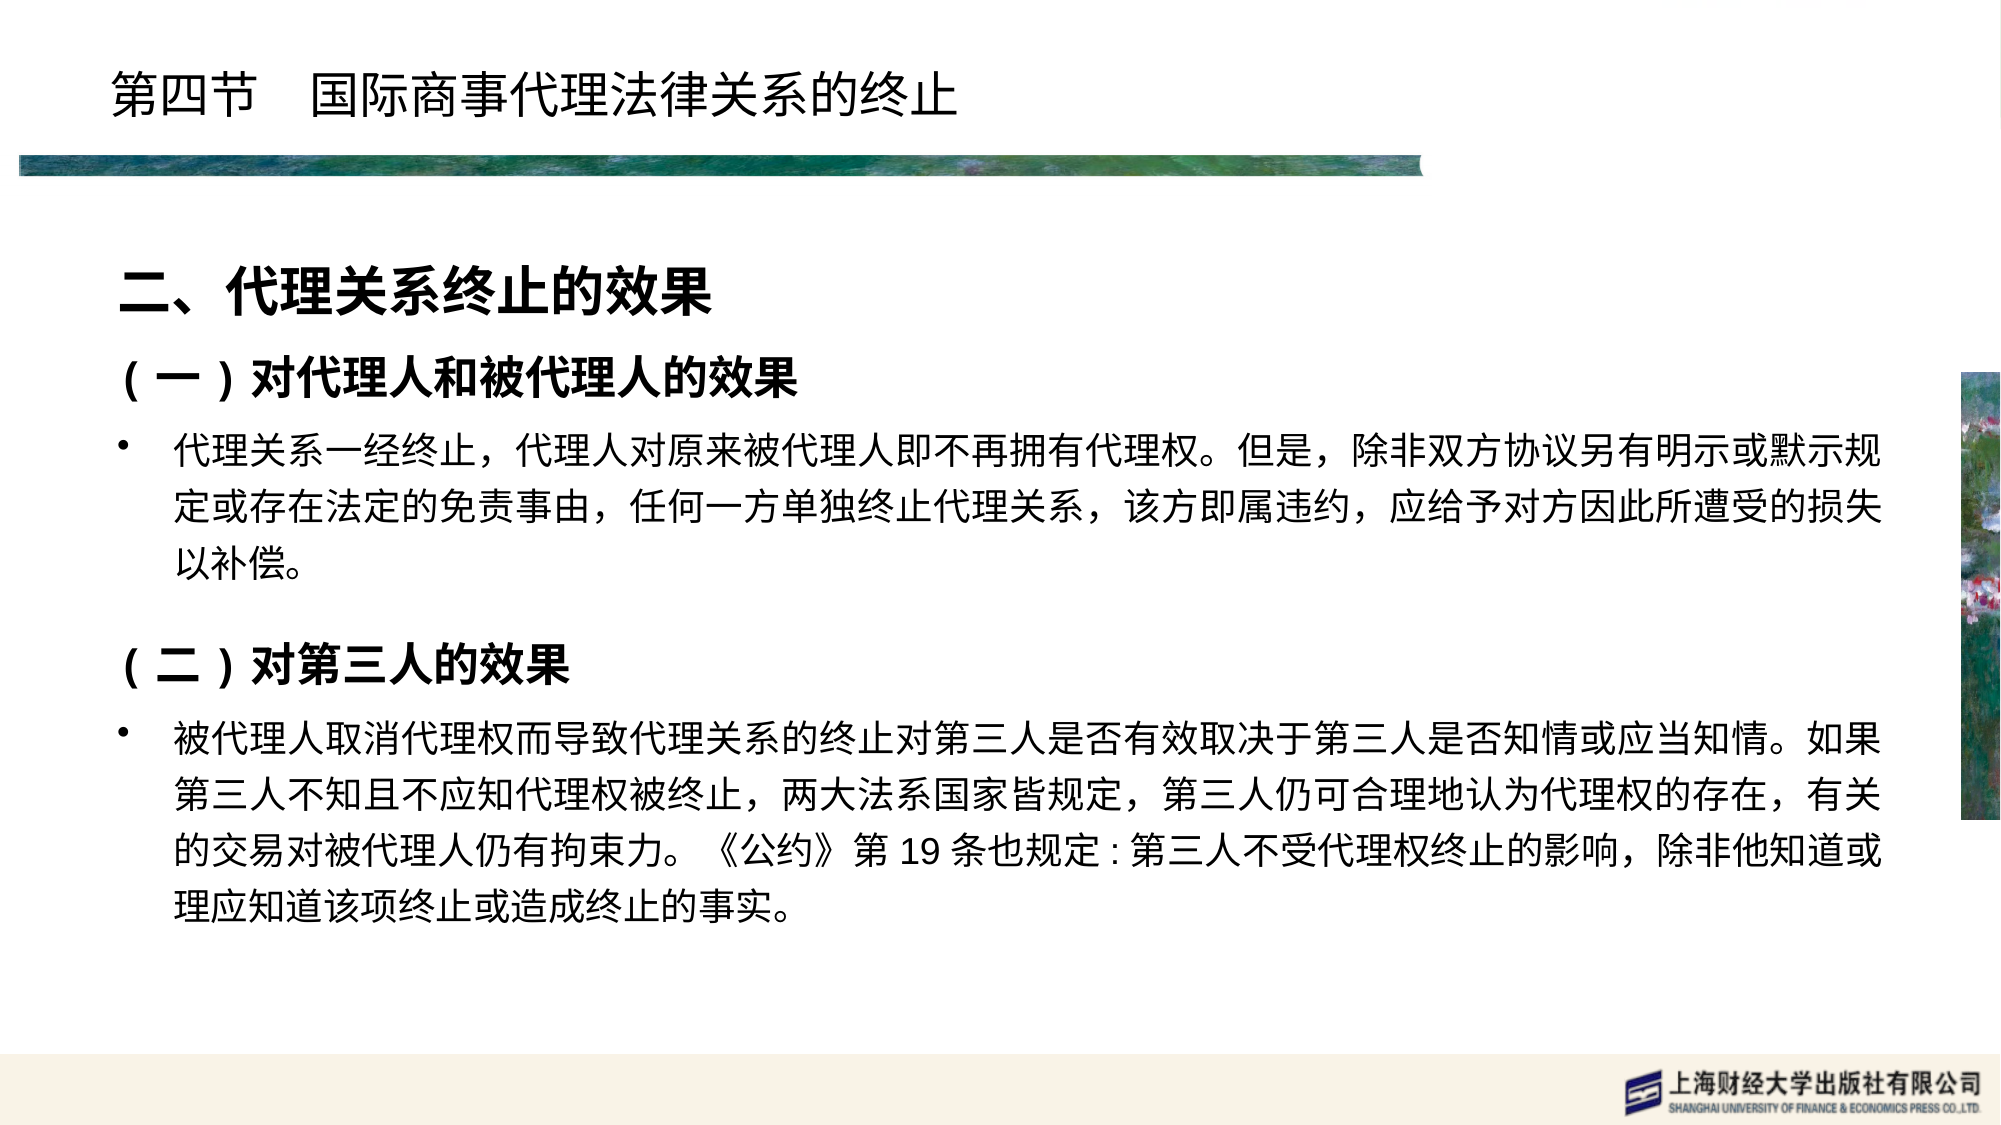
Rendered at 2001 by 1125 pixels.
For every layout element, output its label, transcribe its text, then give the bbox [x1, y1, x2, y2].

title 第四节 国际商事代理法律关系的终止 [94, 42, 1451, 146]
list 二、代理关系终止的效果 (一)对代理人和被代理人的效果 代理关系一经终止，代理人对原来被代理人即不再拥有代理权。但是，除非双方协议另有明示或默示规定或存在法定的免责事由，任何一方单独终止代理关系，该方即属违约，应给予对方因此所遭受的损失以补偿。 (二)对第三人的效果 被代理人取消代理权而导致代理关系的终止对第三人是否有效取决于第三人是否知情或应当知情。如果第三人不知且不应知代理权被终止，两大法系国家皆规定，第三人仍可合理地认为代理权的存在，有关的交易对被代理人仍有拘束力。《公约》第19条也规定:第三人不受代理权终止的影响，除非他知道或理应知道该项终止或造成终止的事实。 [102, 233, 1898, 1032]
picture [0, 0, 2001, 1125]
